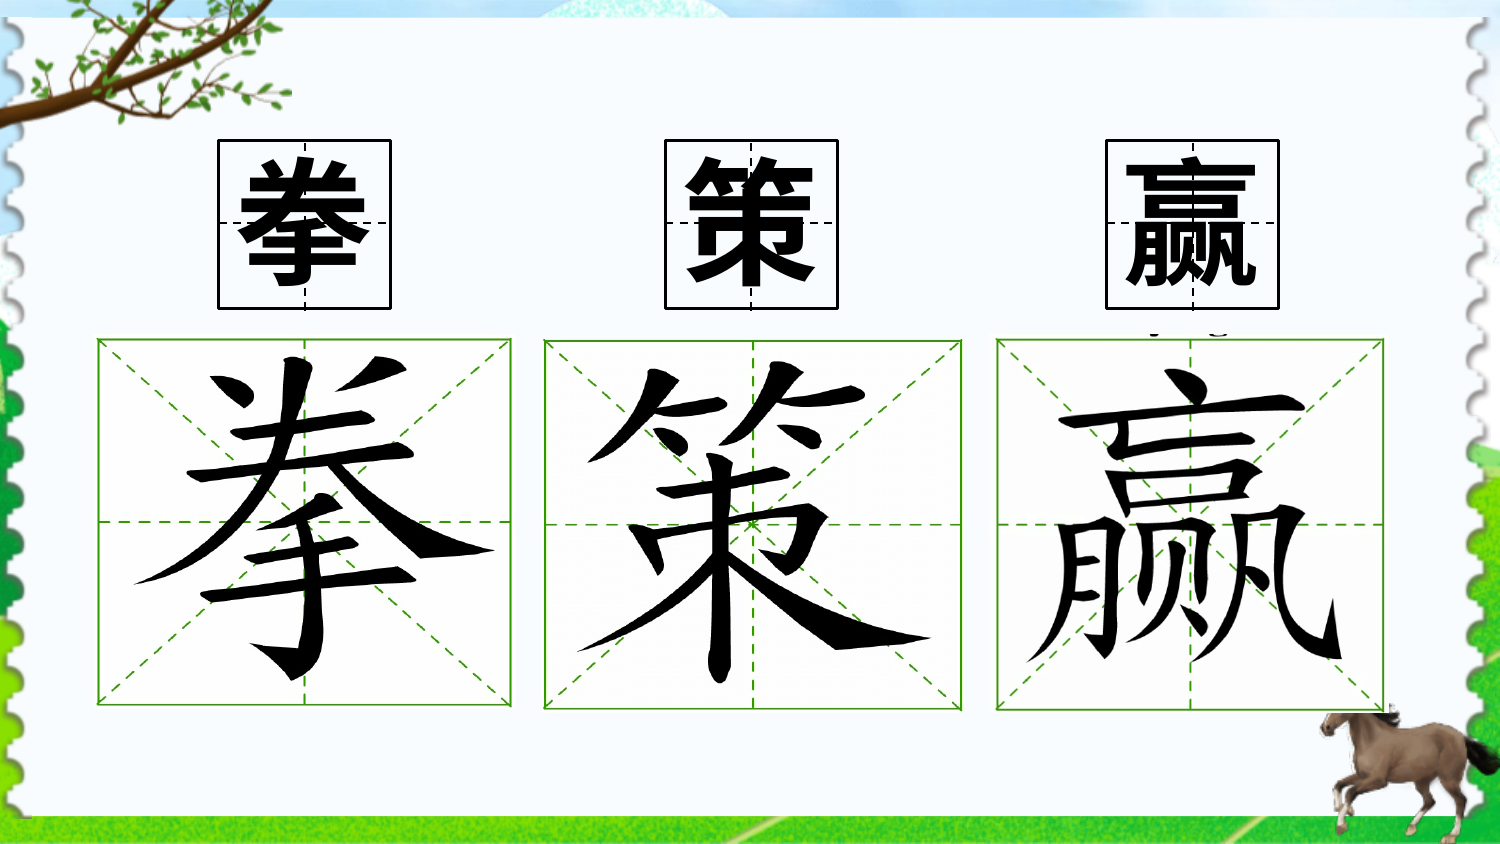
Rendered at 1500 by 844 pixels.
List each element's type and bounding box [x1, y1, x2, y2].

text_box [1106, 129, 1279, 312]
picture [0, 0, 1500, 844]
text_box [218, 129, 391, 312]
text_box [540, 338, 965, 714]
text_box [987, 333, 1391, 714]
text_box [92, 333, 517, 710]
text_box [664, 129, 838, 312]
